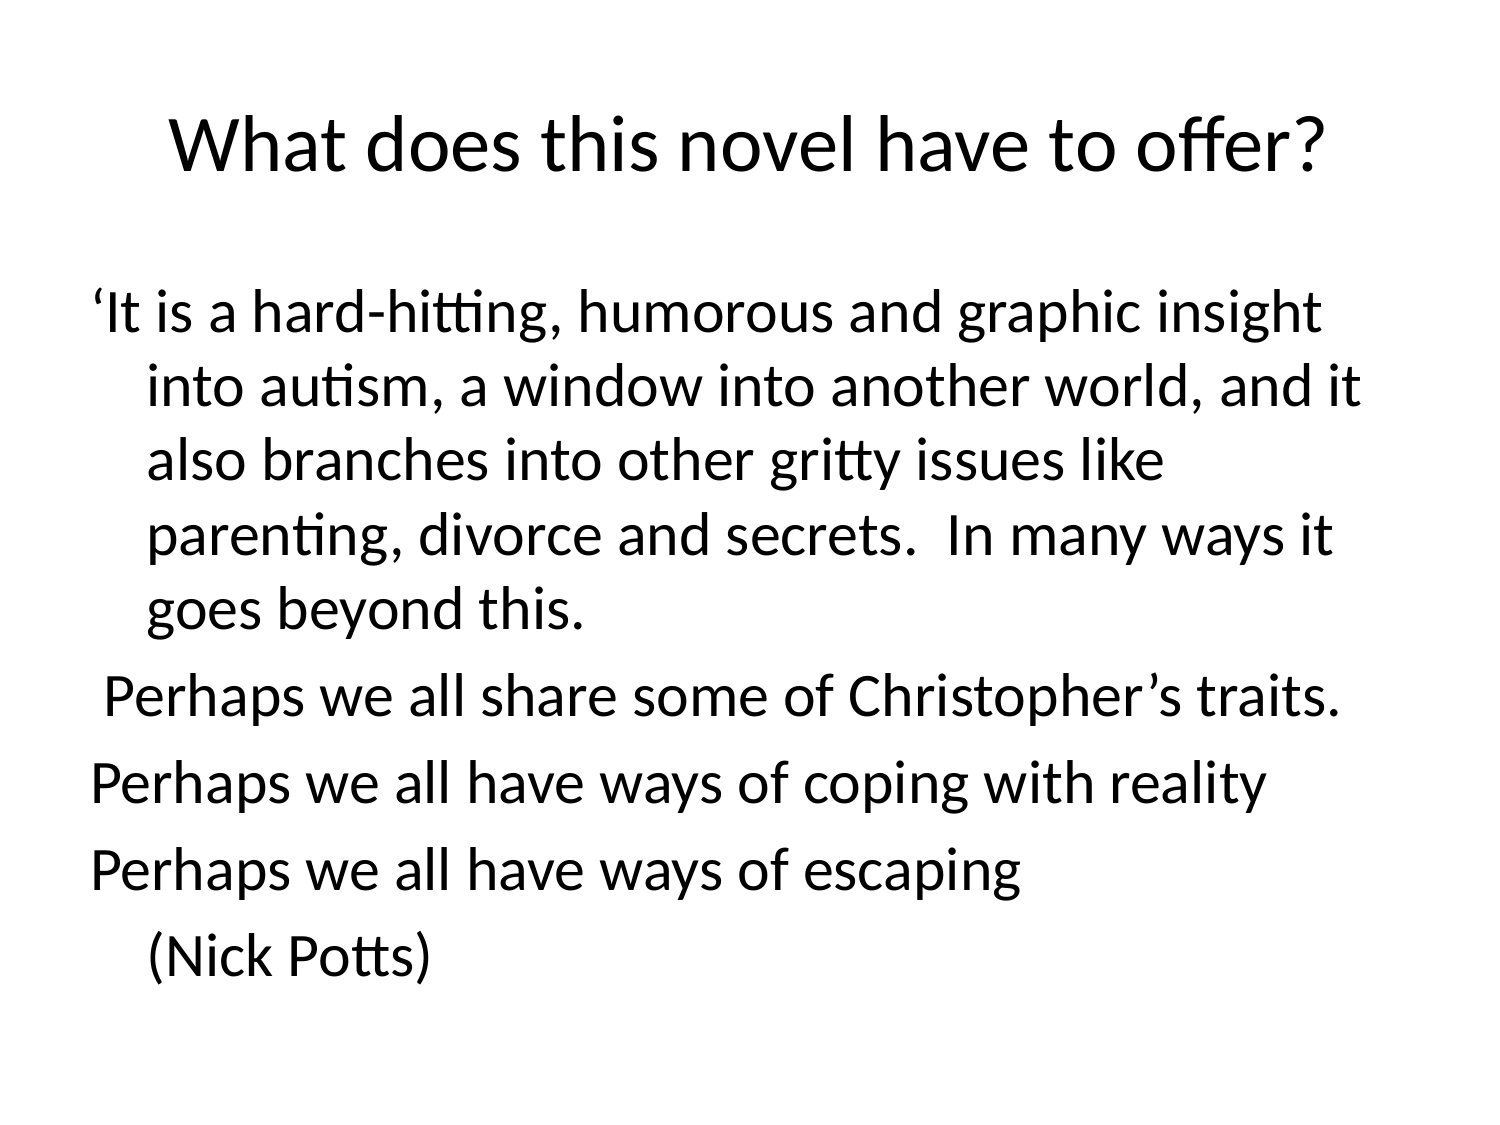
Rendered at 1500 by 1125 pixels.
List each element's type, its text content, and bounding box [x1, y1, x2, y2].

title What does this novel have to offer? [74, 44, 1426, 233]
list ‘It is a hard-hitting, humorous and graphic insight into autism, a window into another world, and it also branches into other gritty issues like parenting, divorce and secrets. In many ways it goes beyond this. Perhaps we all share some of Christopher’s traits. Perhaps we all have ways of coping with reality Perhaps we all have ways of escaping (Nick Potts) [74, 262, 1426, 1006]
